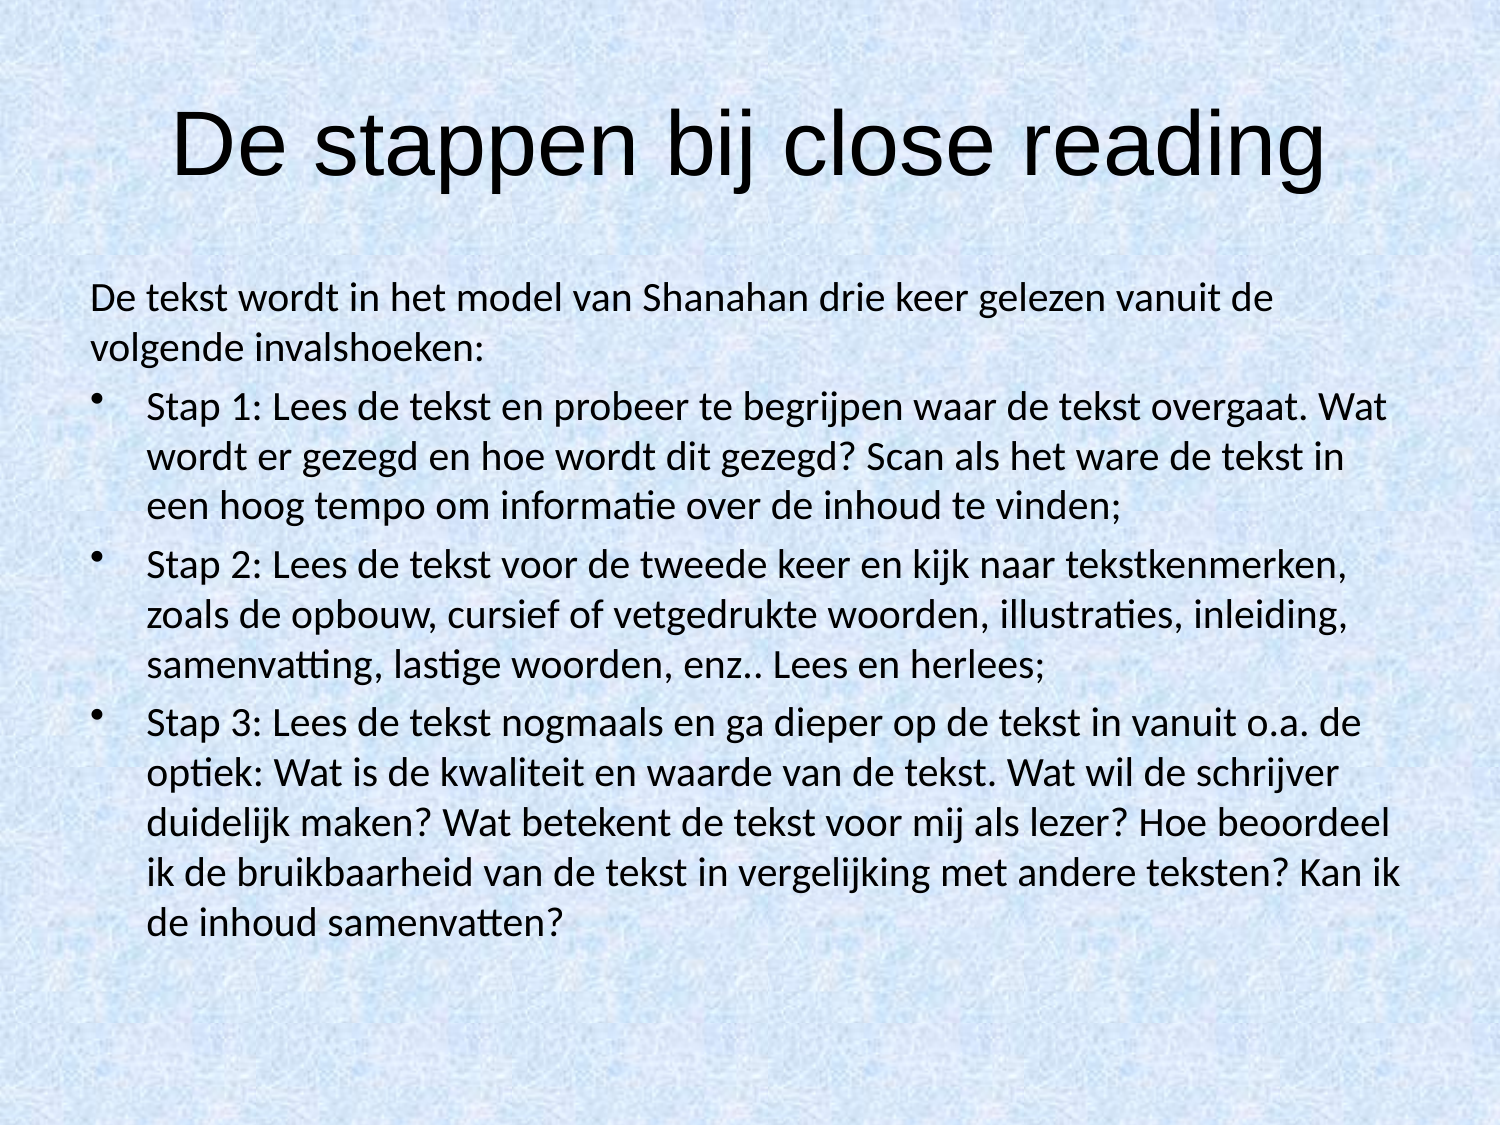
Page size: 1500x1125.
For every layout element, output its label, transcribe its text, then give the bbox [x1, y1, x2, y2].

picture [0, 0, 1500, 1125]
title De stappen bij close reading [75, 45, 1425, 233]
list De tekst wordt in het model van Shanahan drie keer gelezen vanuit de volgende invalshoeken: Stap 1: Lees de tekst en probeer te begrijpen waar de tekst overgaat. Wat wordt er gezegd en hoe wordt dit gezegd? Scan als het ware de tekst in een hoog tempo om informatie over de inhoud te vinden; Stap 2: Lees de tekst voor de tweede keer en kijk naar tekstkenmerken, zoals de opbouw, cursief of vetgedrukte woorden, illustraties, inleiding, samenvatting, lastige woorden, enz.. Lees en herlees; Stap 3: Lees de tekst nogmaals en ga dieper op de tekst in vanuit o.a. de optiek: Wat is de kwaliteit en waarde van de tekst. Wat wil de schrijver duidelijk maken? Wat betekent de tekst voor mij als lezer? Hoe beoordeel ik de bruikbaarheid van de tekst in vergelijking met andere teksten? Kan ik de inhoud samenvatten? [75, 262, 1425, 1005]
